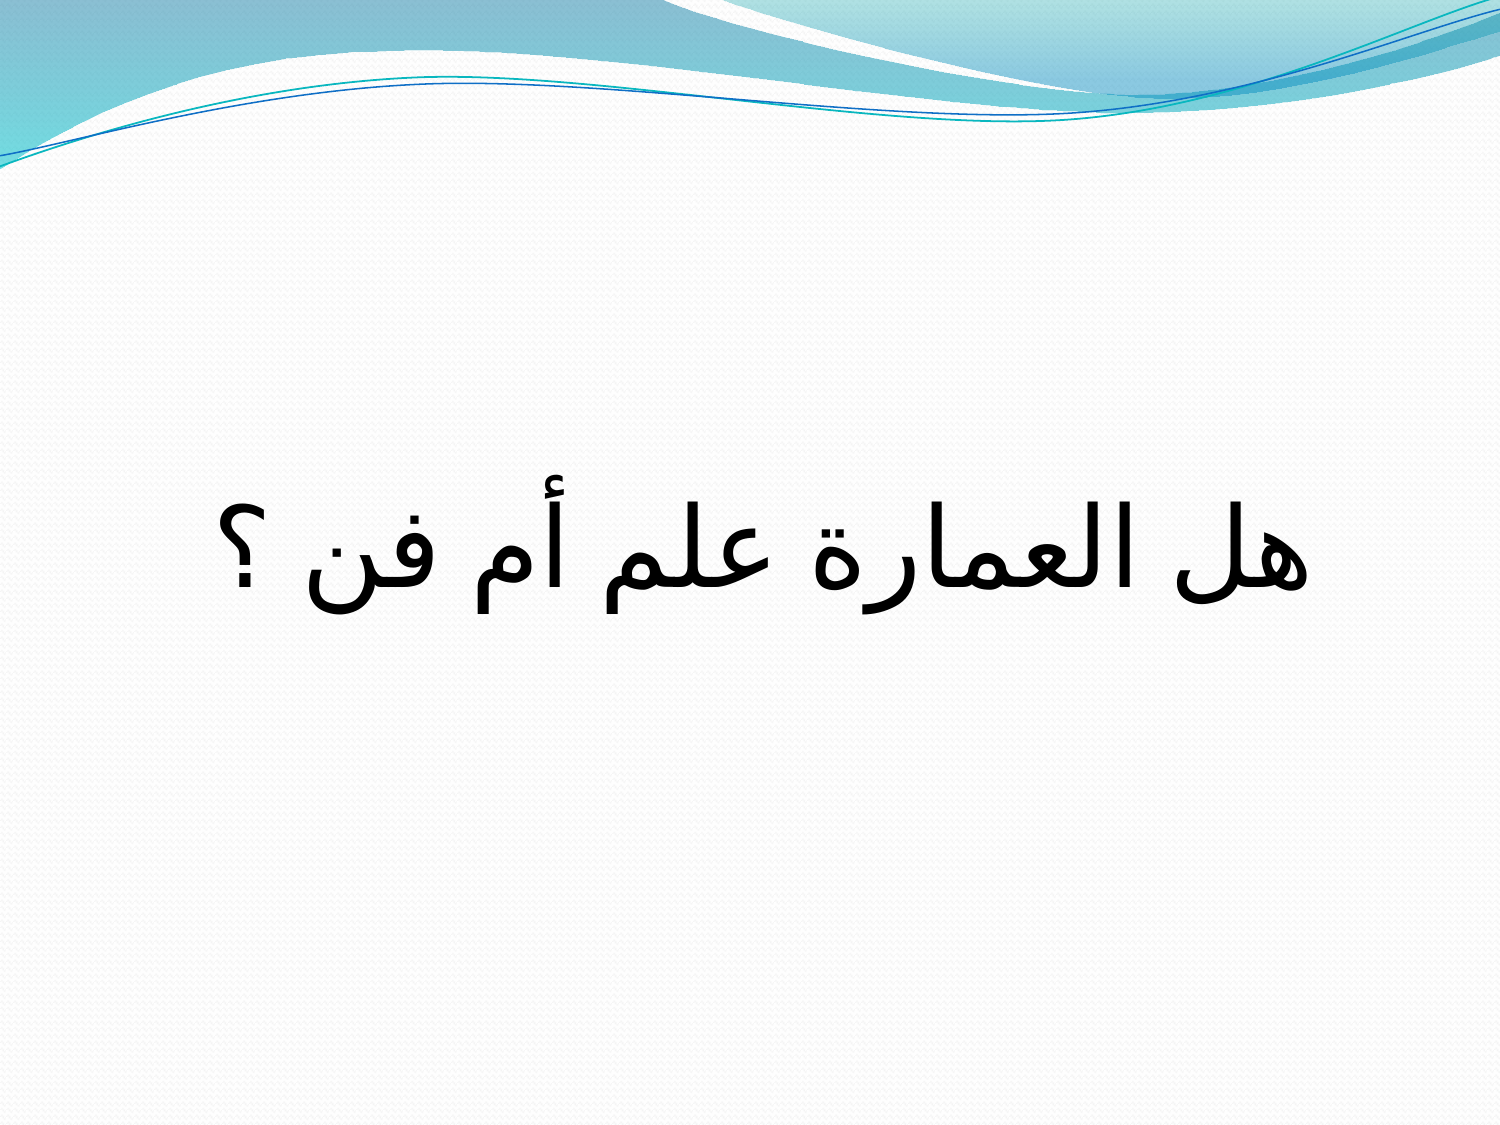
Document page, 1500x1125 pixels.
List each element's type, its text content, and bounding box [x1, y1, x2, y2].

list هل العمارة علم أم فن ؟ [88, 468, 1439, 693]
